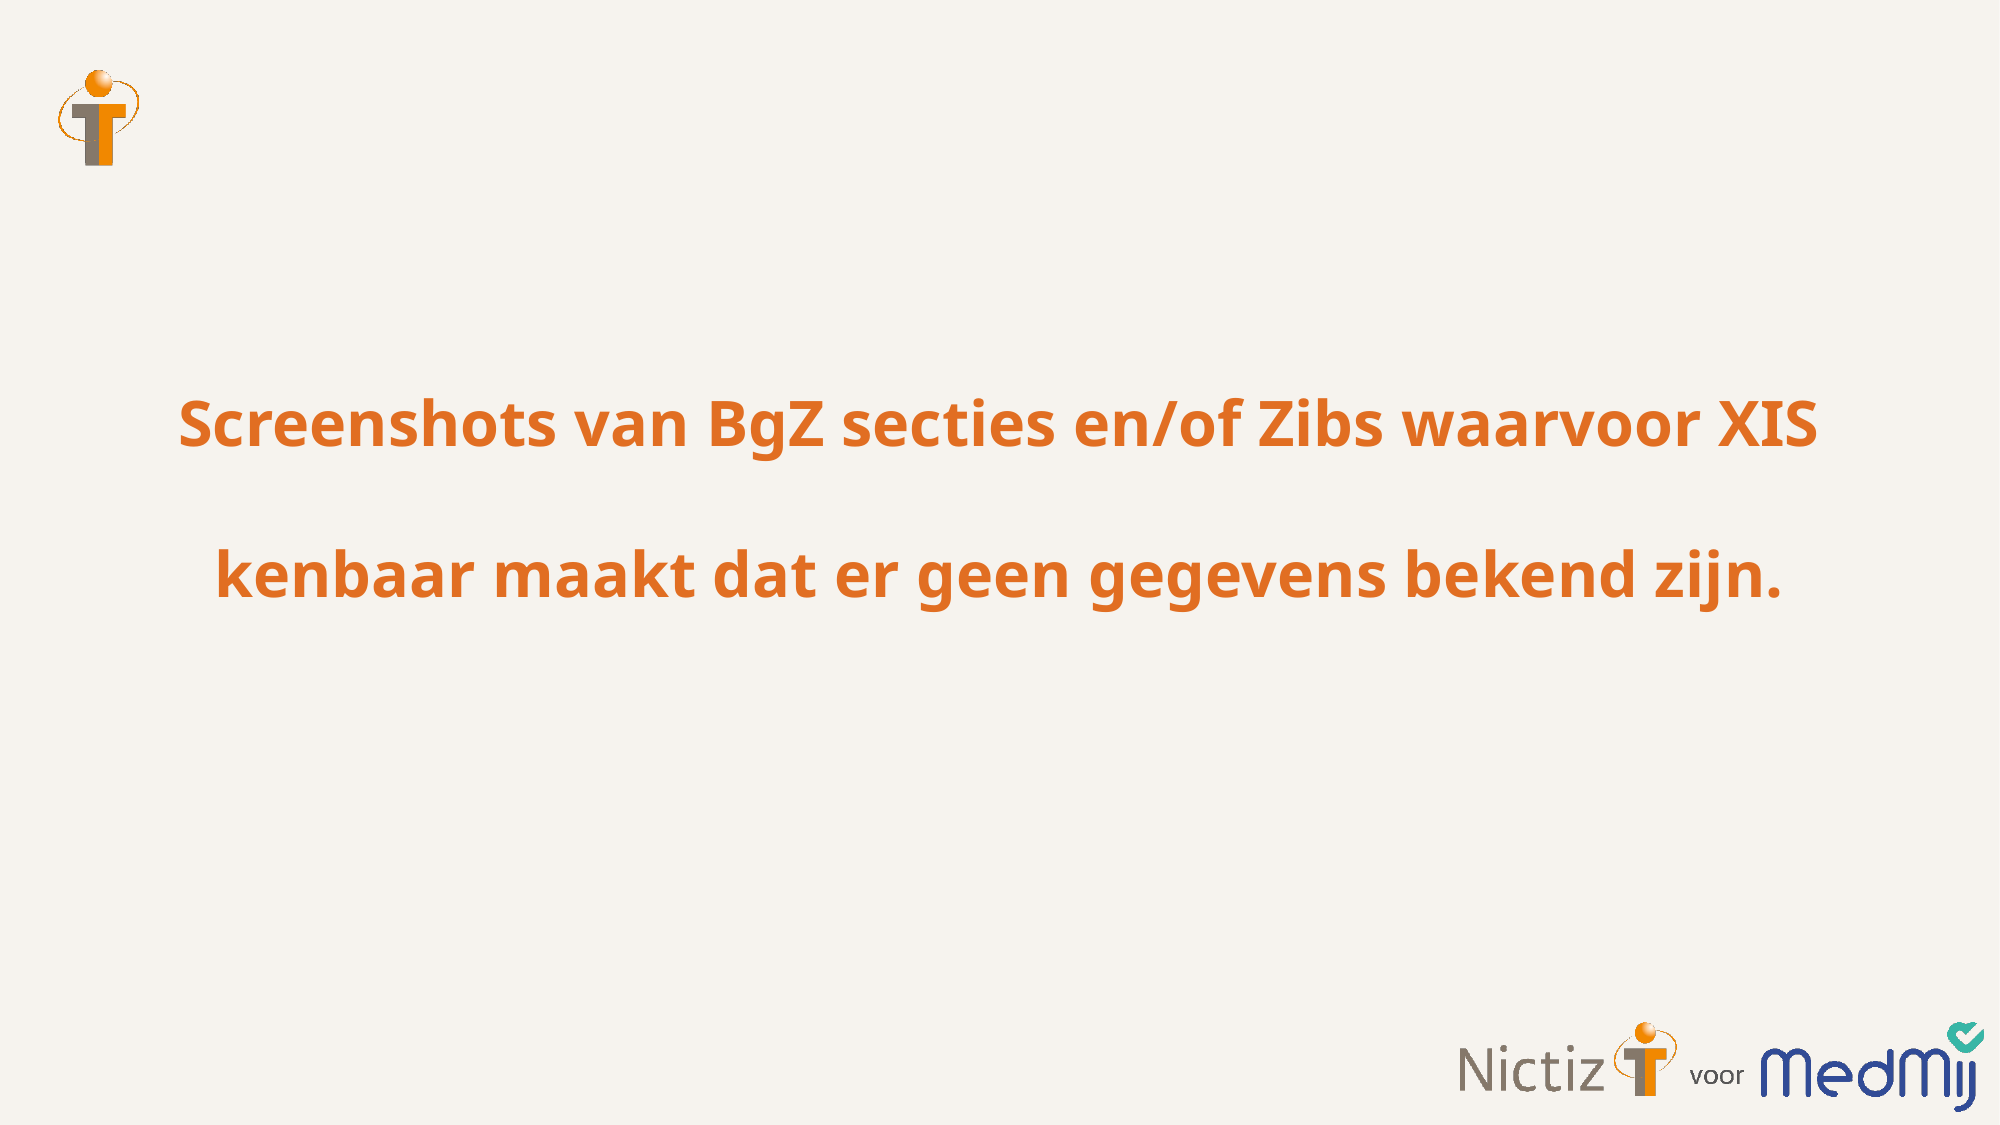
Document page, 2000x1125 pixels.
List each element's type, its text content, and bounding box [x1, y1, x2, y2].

picture [50, 66, 151, 187]
title Screenshots van BgZ secties en/of Zibs waarvoor XIS kenbaar maakt dat er geen gegevens bekend zijn. [155, 299, 1844, 848]
picture [1457, 1019, 1988, 1113]
